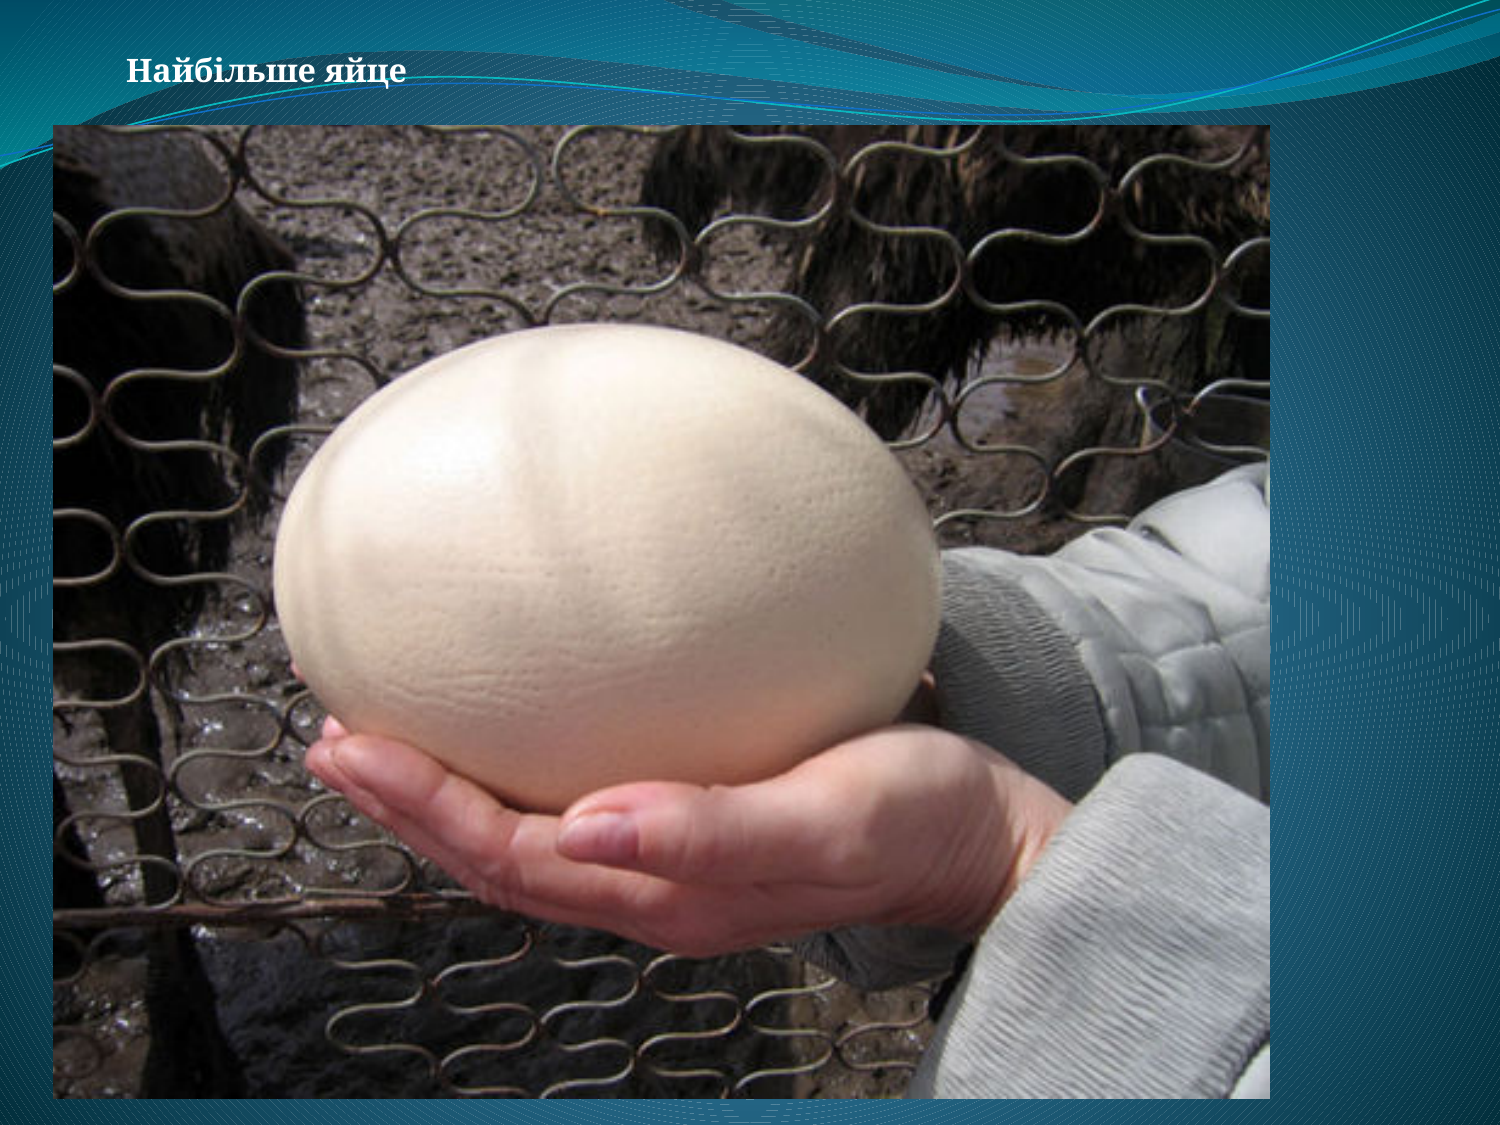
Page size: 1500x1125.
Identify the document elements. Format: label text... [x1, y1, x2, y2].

list Найбільше яйце [118, 42, 1394, 149]
picture [52, 125, 1270, 1099]
title [1275, 216, 1362, 440]
